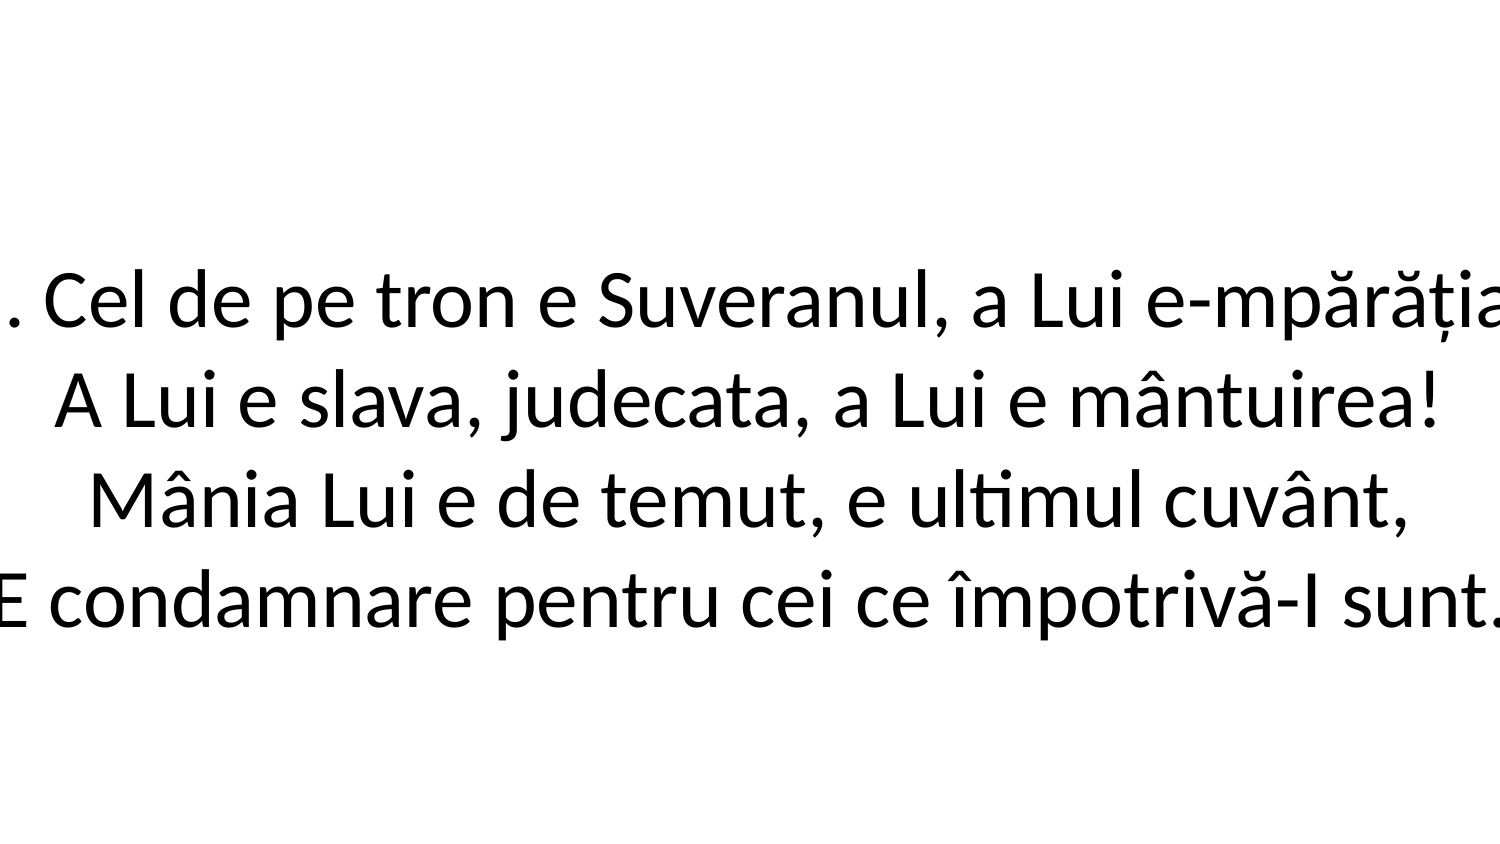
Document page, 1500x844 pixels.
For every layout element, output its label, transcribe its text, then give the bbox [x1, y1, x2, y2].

text_box 3. Cel de pe tron e Suveranul, a Lui e-mpărăția, A Lui e slava, judecata, a Lui e mântuirea! Mânia Lui e de temut, e ultimul cuvânt, E condamnare pentru cei ce împotrivă-I sunt. [0, 192, 1500, 652]
